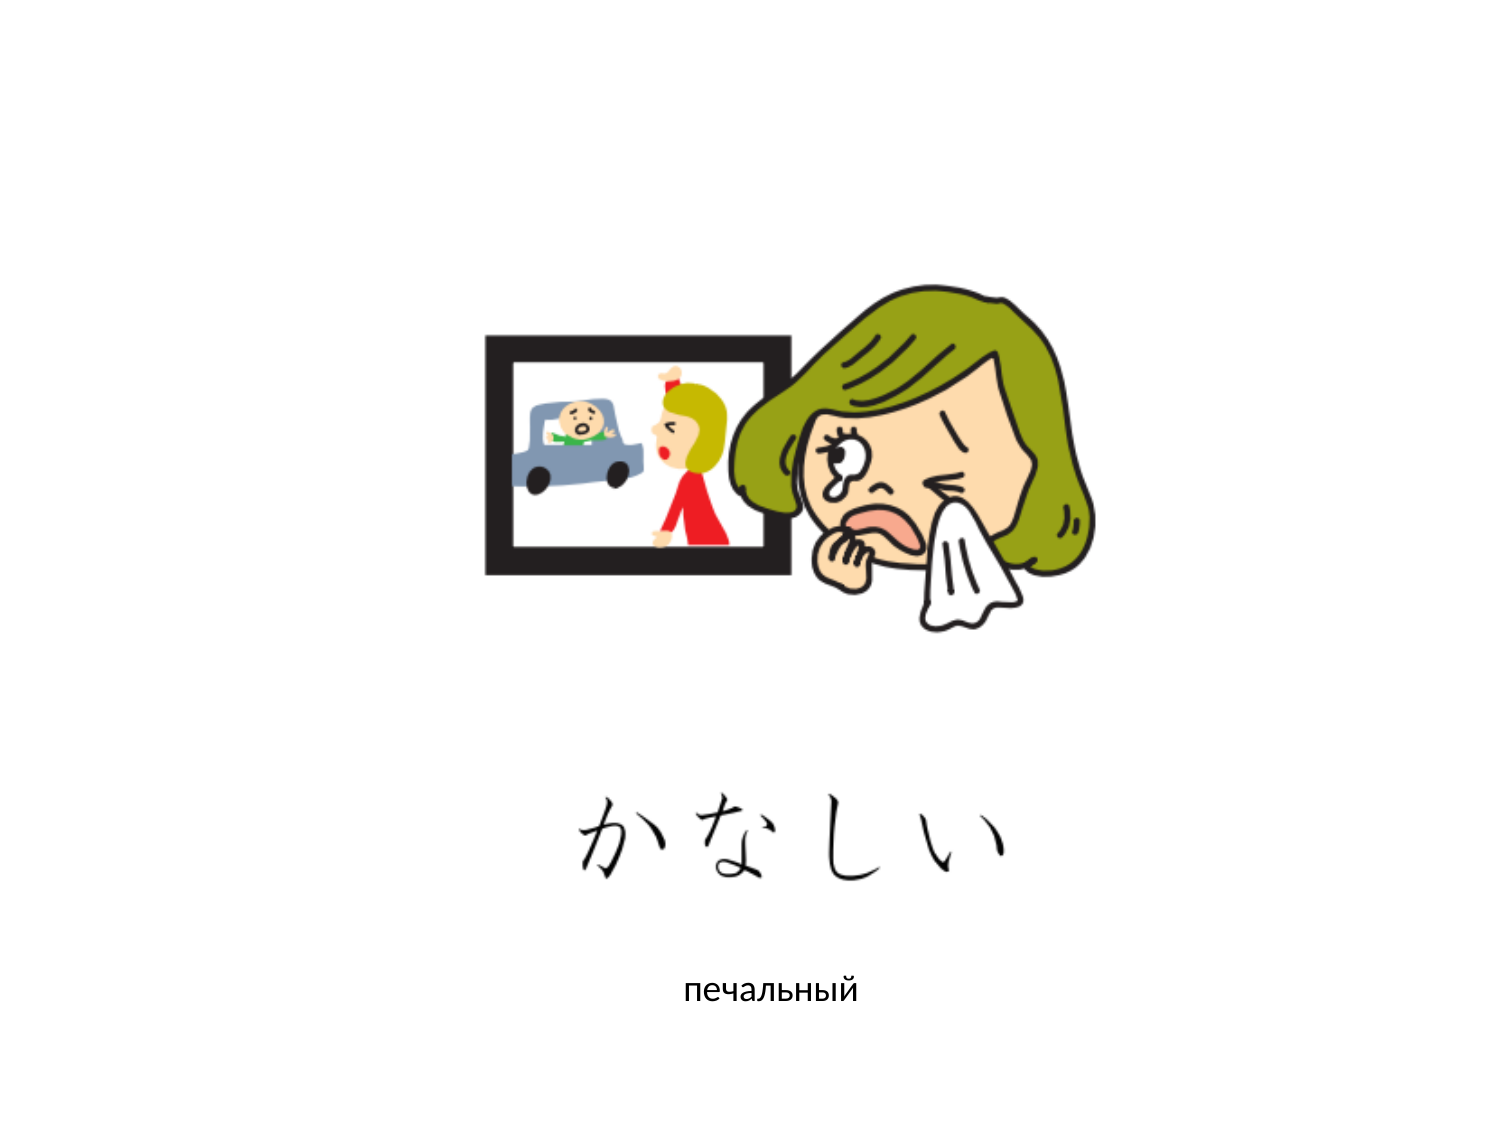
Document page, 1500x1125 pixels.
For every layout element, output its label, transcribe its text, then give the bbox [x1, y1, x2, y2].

text_box печальный [668, 965, 874, 1017]
picture [477, 113, 1104, 957]
